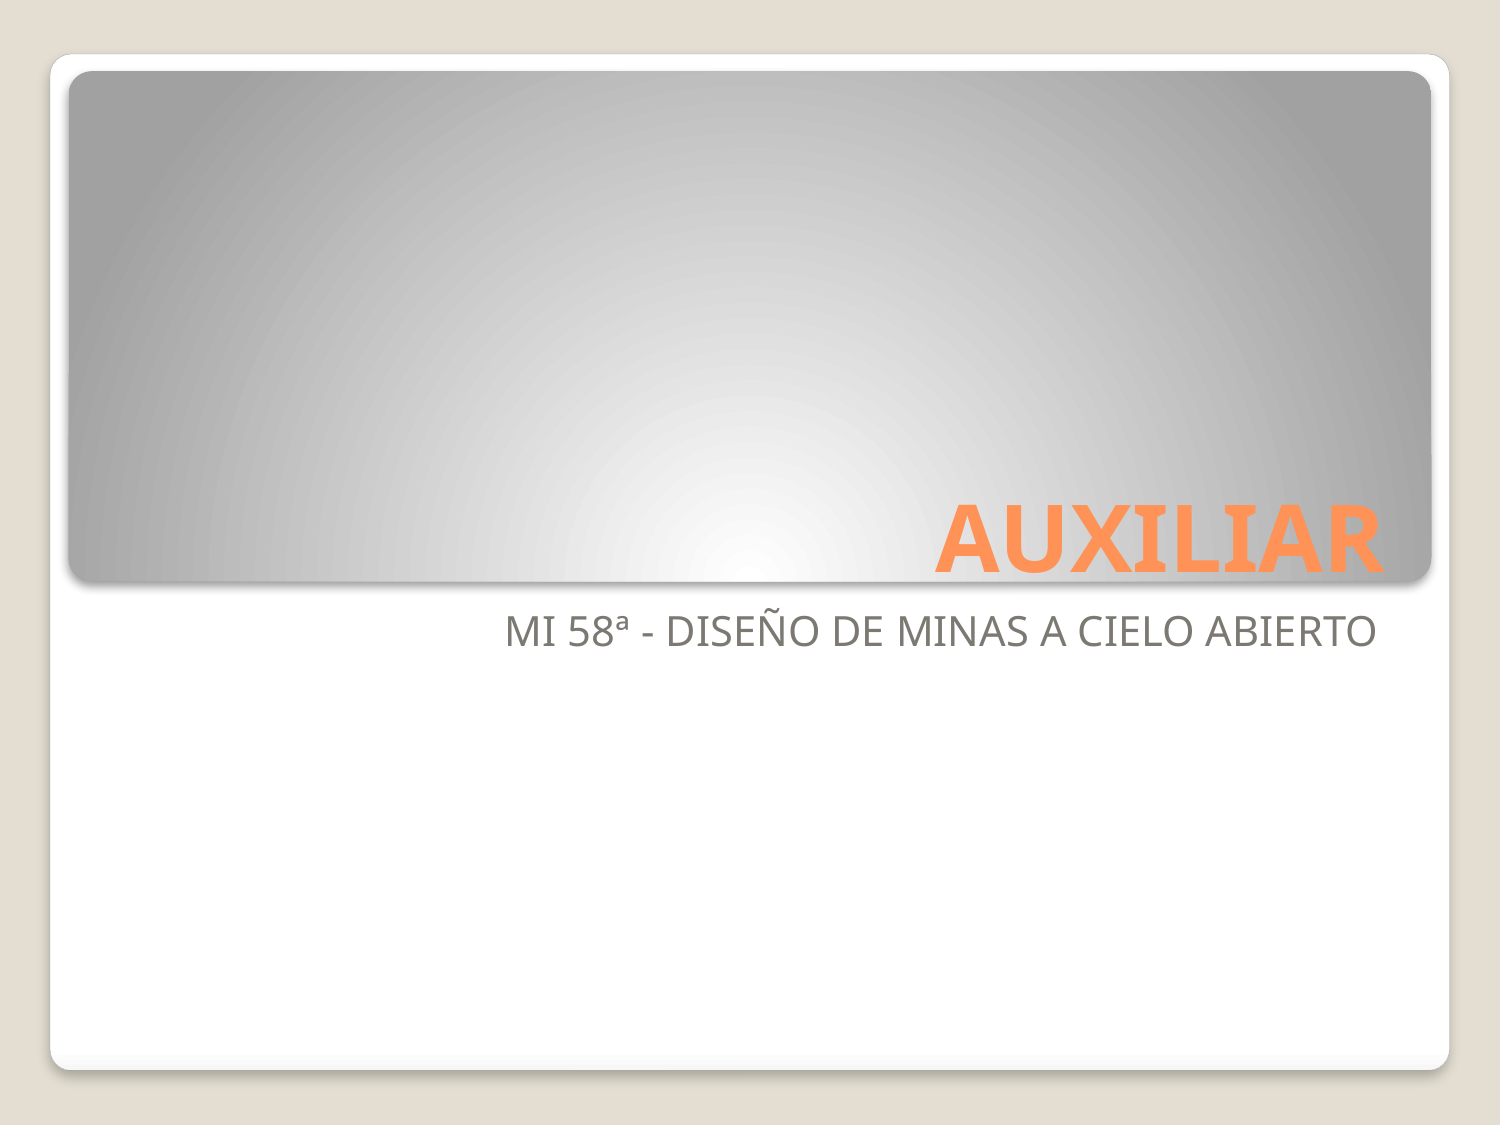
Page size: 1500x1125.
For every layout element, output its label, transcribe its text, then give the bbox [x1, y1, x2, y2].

title AUXILIAR [118, 298, 1394, 599]
subtitle MI 58ª - DISEÑO DE MINAS A CIELO ABIERTO [118, 604, 1394, 755]
